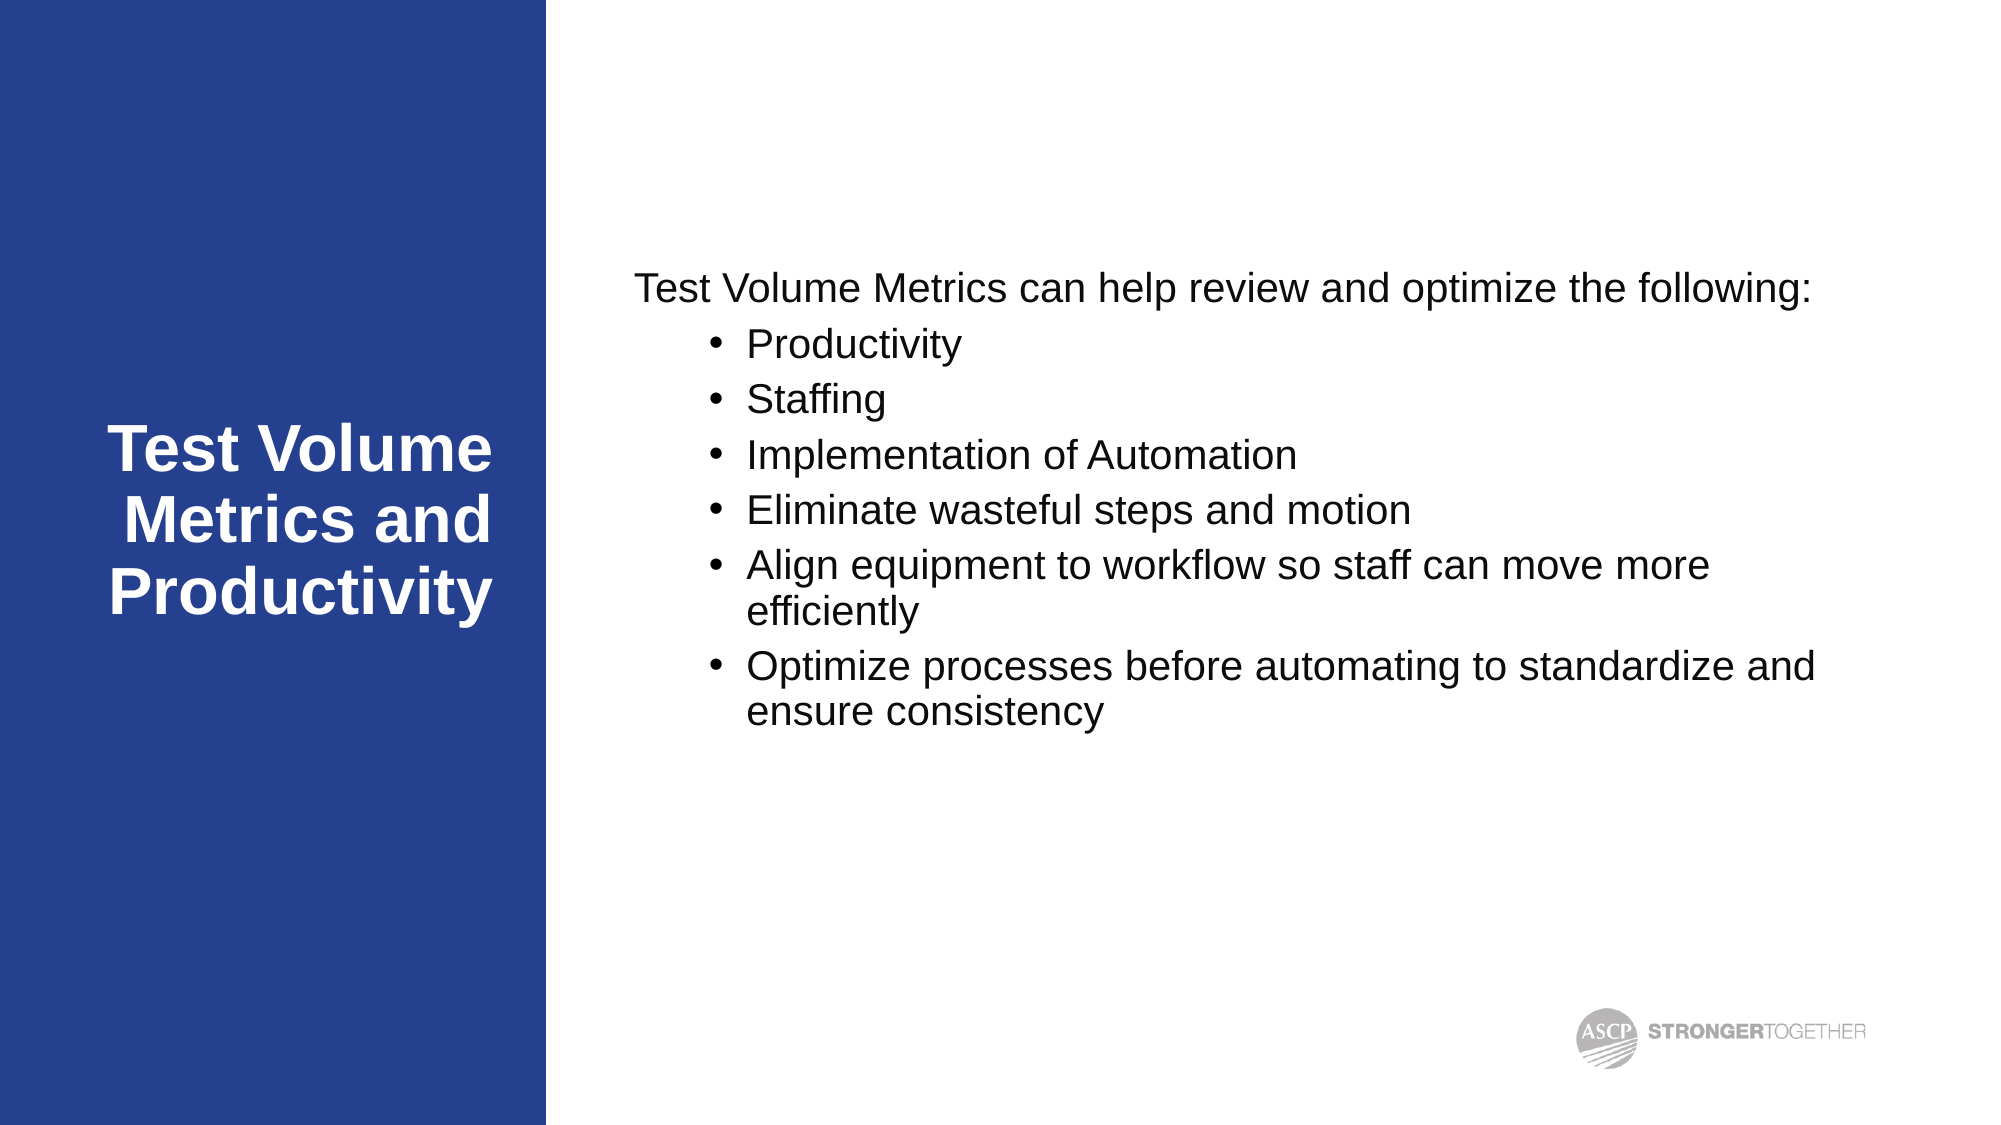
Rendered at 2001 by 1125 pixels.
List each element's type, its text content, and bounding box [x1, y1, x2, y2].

picture [1576, 1008, 1866, 1069]
list Test Volume Metrics can help review and optimize the following: Productivity Staffing Implementation of Automation Eliminate wasteful steps and motion Align equipment to workflow so staff can move more efficiently Optimize processes before automating to standardize and ensure consistency [618, 106, 1865, 1017]
title Test Volume Metrics and Productivity [20, 412, 509, 631]
